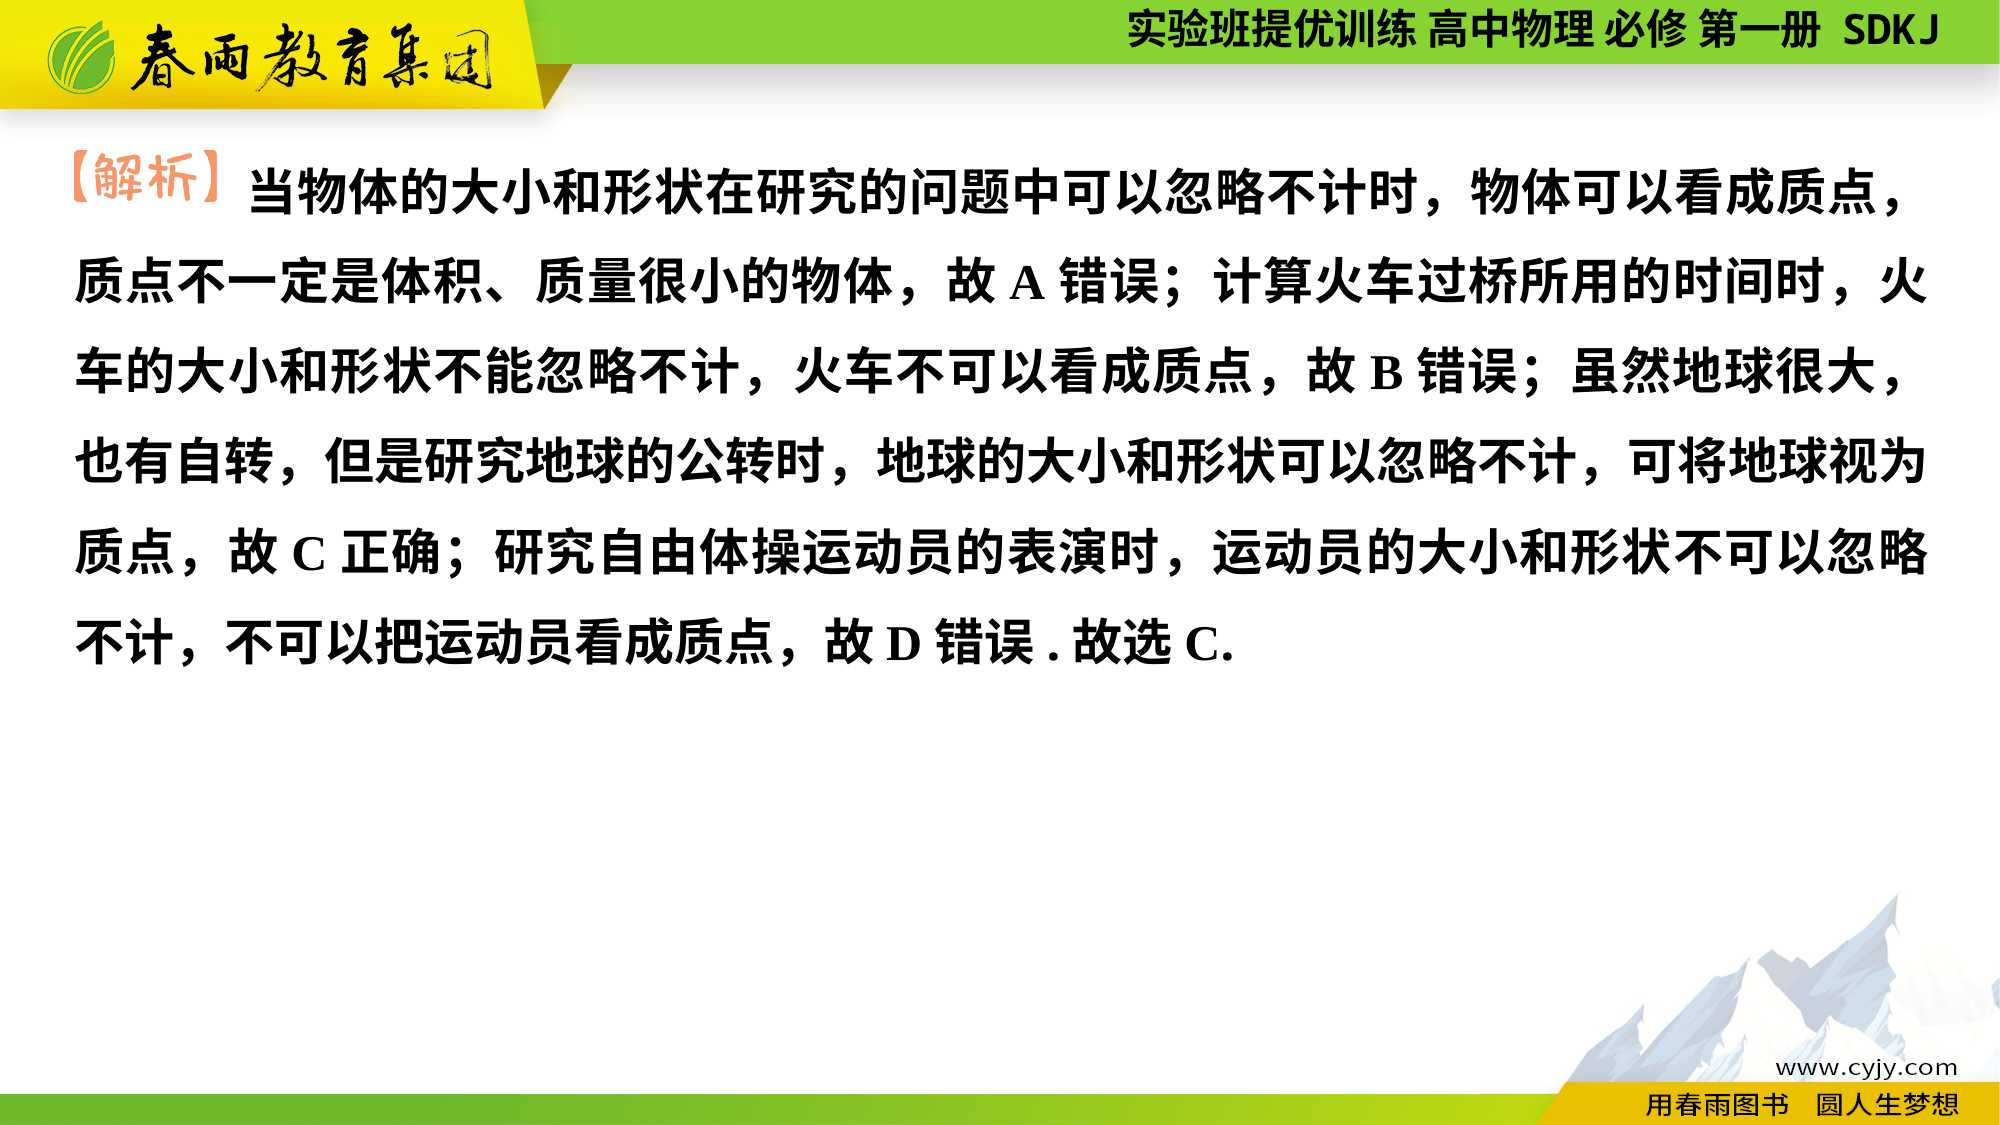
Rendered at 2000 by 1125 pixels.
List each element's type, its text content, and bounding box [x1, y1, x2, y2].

picture [0, 0, 2000, 1125]
list 当物体的大小和形状在研究的问题中可以忽略不计时，物体可以看成质点，质点不一定是体积、质量很小的物体，故A错误；计算火车过桥所用的时间时，火车的大小和形状不能忽略不计，火车不可以看成质点，故B错误；虽然地球很大，也有自转，但是研究地球的公转时，地球的大小和形状可以忽略不计，可将地球视为质点，故C正确；研究自由体操运动员的表演时，运动员的大小和形状不可以忽略不计，不可以把运动员看成质点，故D错误.故选C. [59, 122, 1944, 672]
